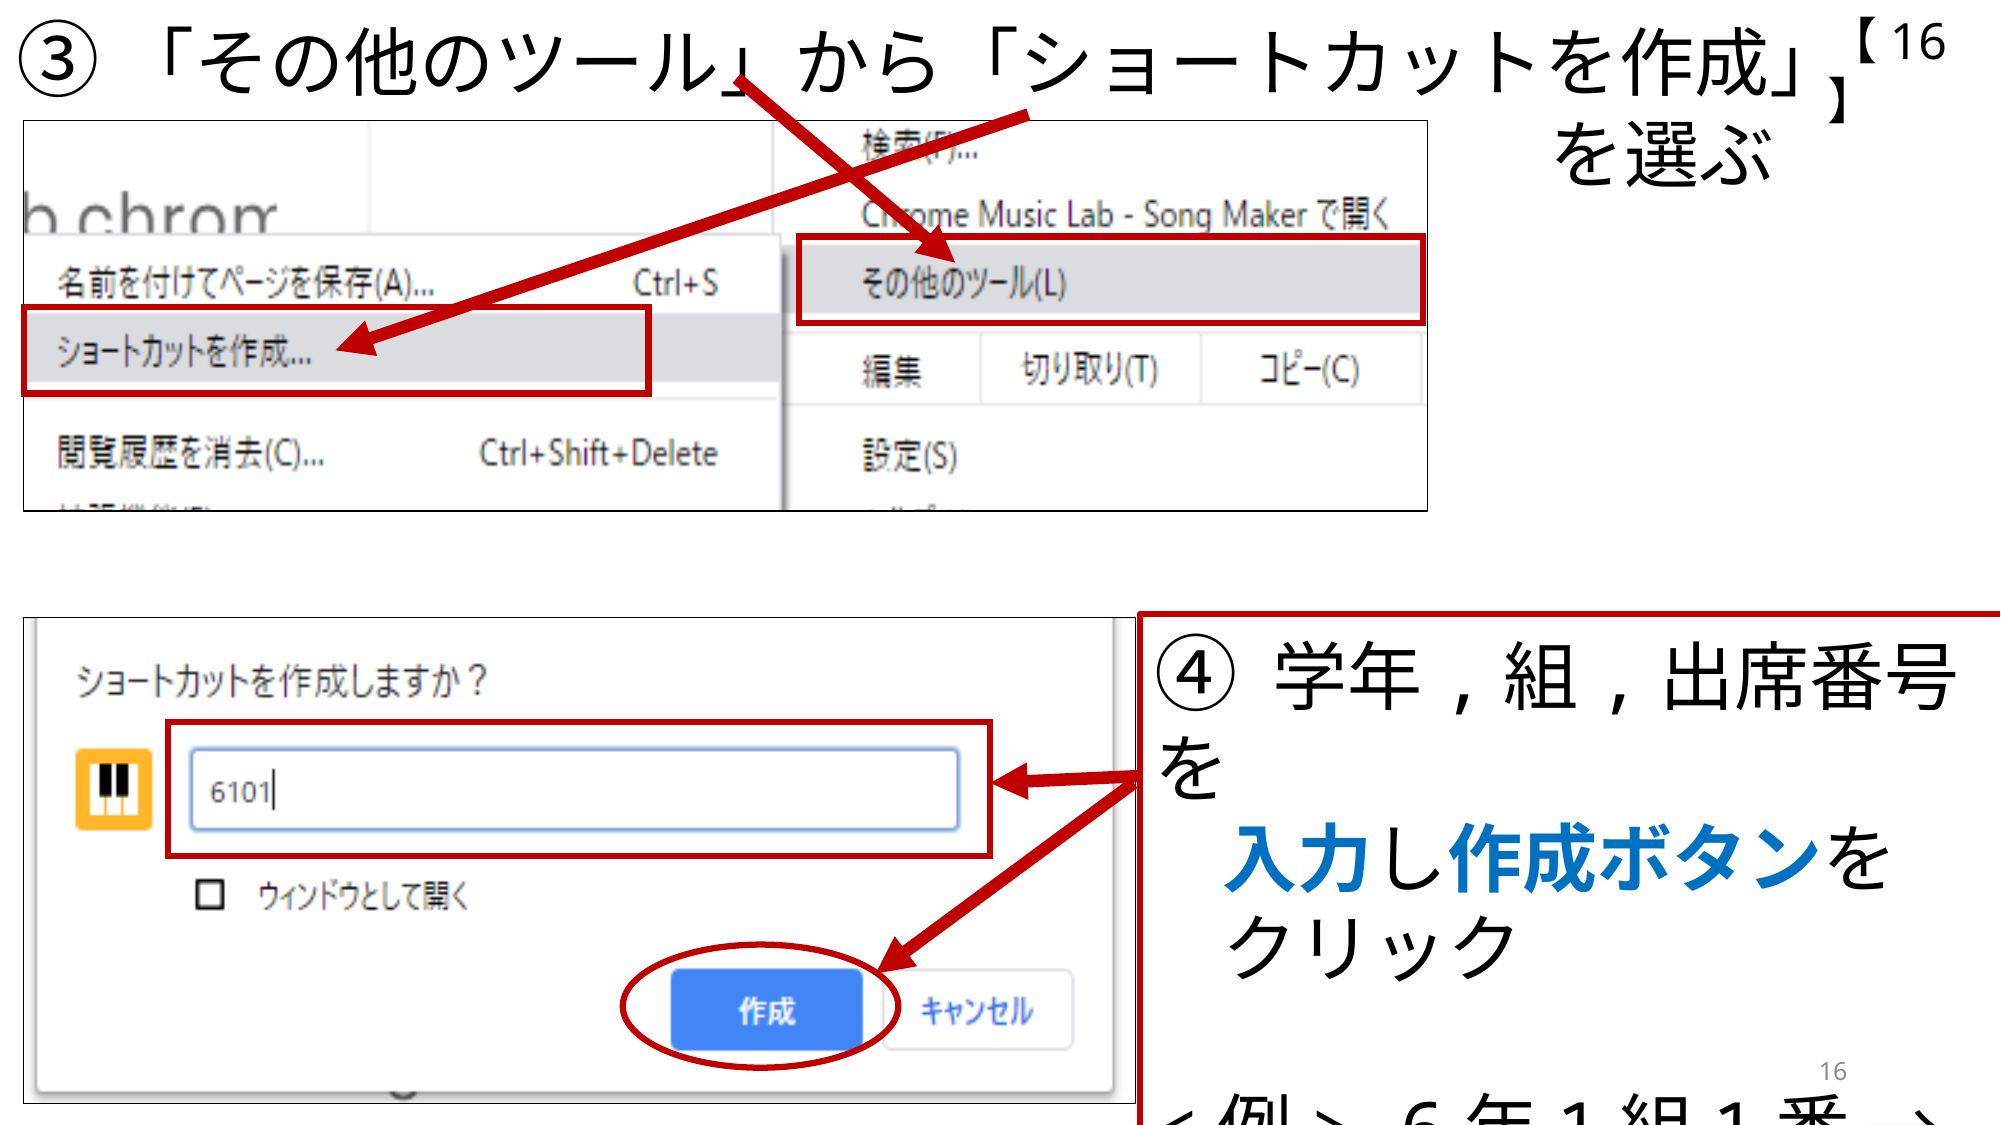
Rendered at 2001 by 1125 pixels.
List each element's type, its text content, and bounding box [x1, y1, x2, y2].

text_box ③「その他のツール」から「ショートカットを作成」 を選ぶ [1, 0, 1910, 205]
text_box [990, 776, 1140, 783]
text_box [24, 618, 1135, 1103]
text_box ④ 学年,組,出席番号を 入力し作成ボタンを クリック <例> 6年1組1番 → 6101 [1139, 613, 2000, 1125]
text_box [875, 782, 1134, 974]
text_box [736, 78, 956, 114]
picture [24, 121, 1427, 511]
text_box 【16】 [1812, 1, 2000, 137]
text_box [335, 114, 1029, 351]
